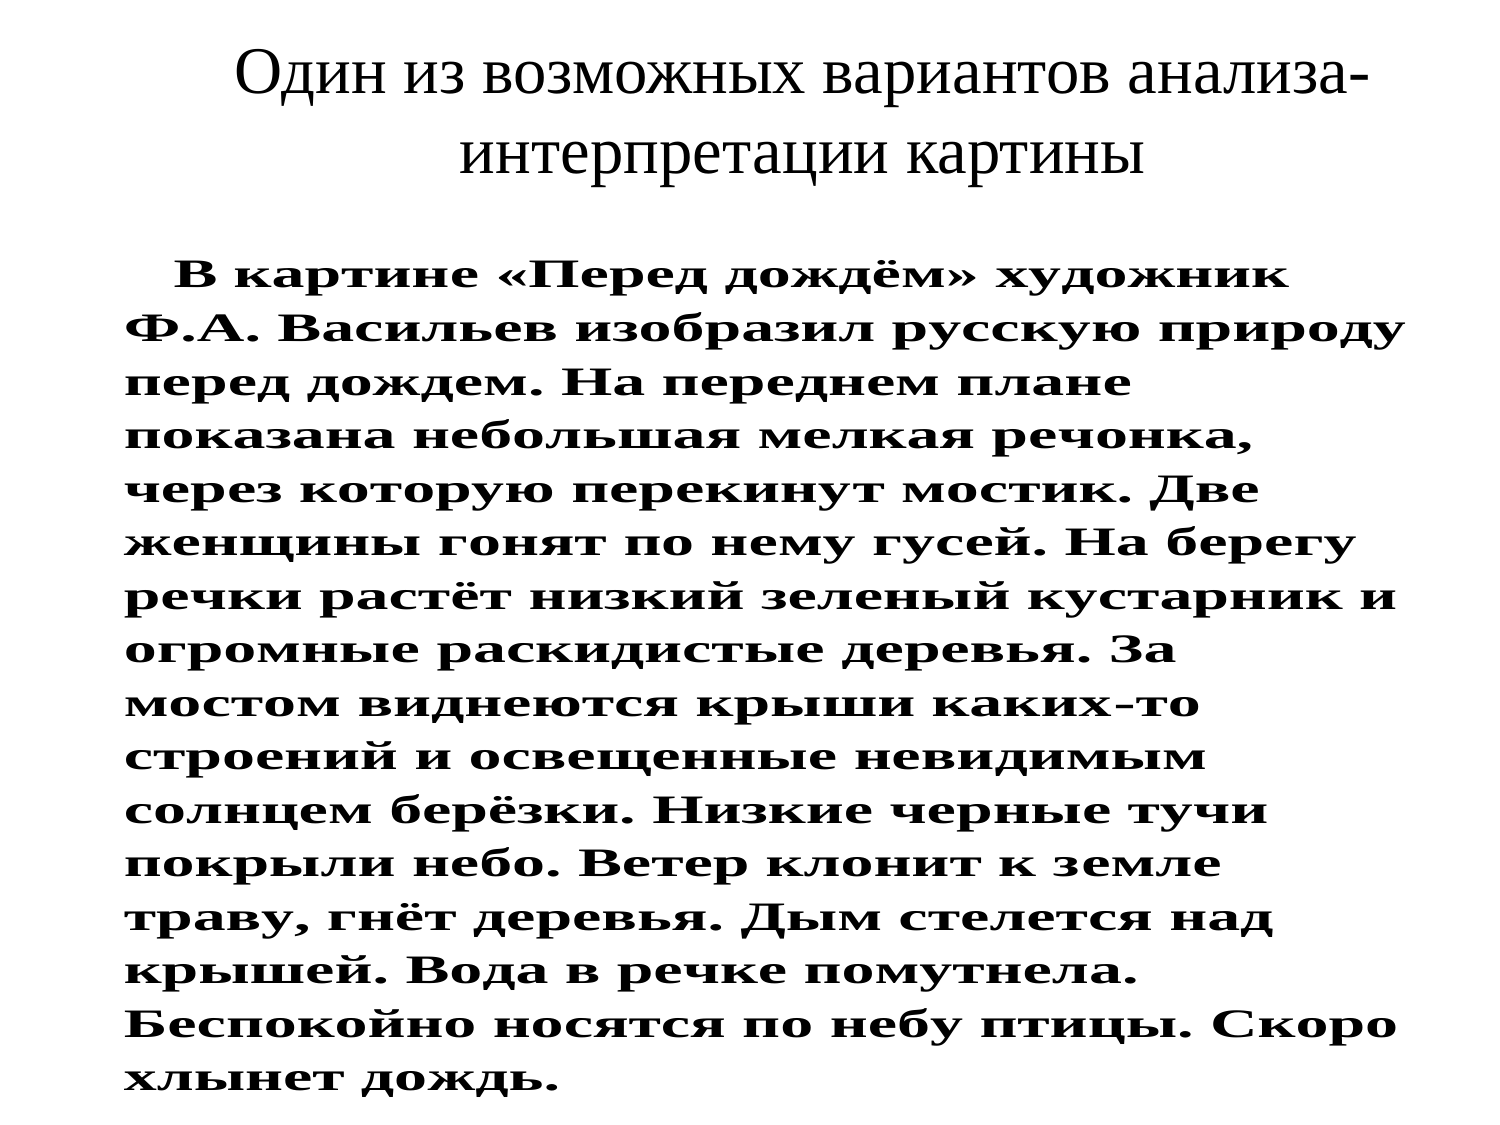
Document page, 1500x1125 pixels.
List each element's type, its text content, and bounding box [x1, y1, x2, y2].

picture [123, 255, 1412, 1125]
text_box Один из возможных вариантов анализа-интерпретации картины [194, 19, 1412, 194]
